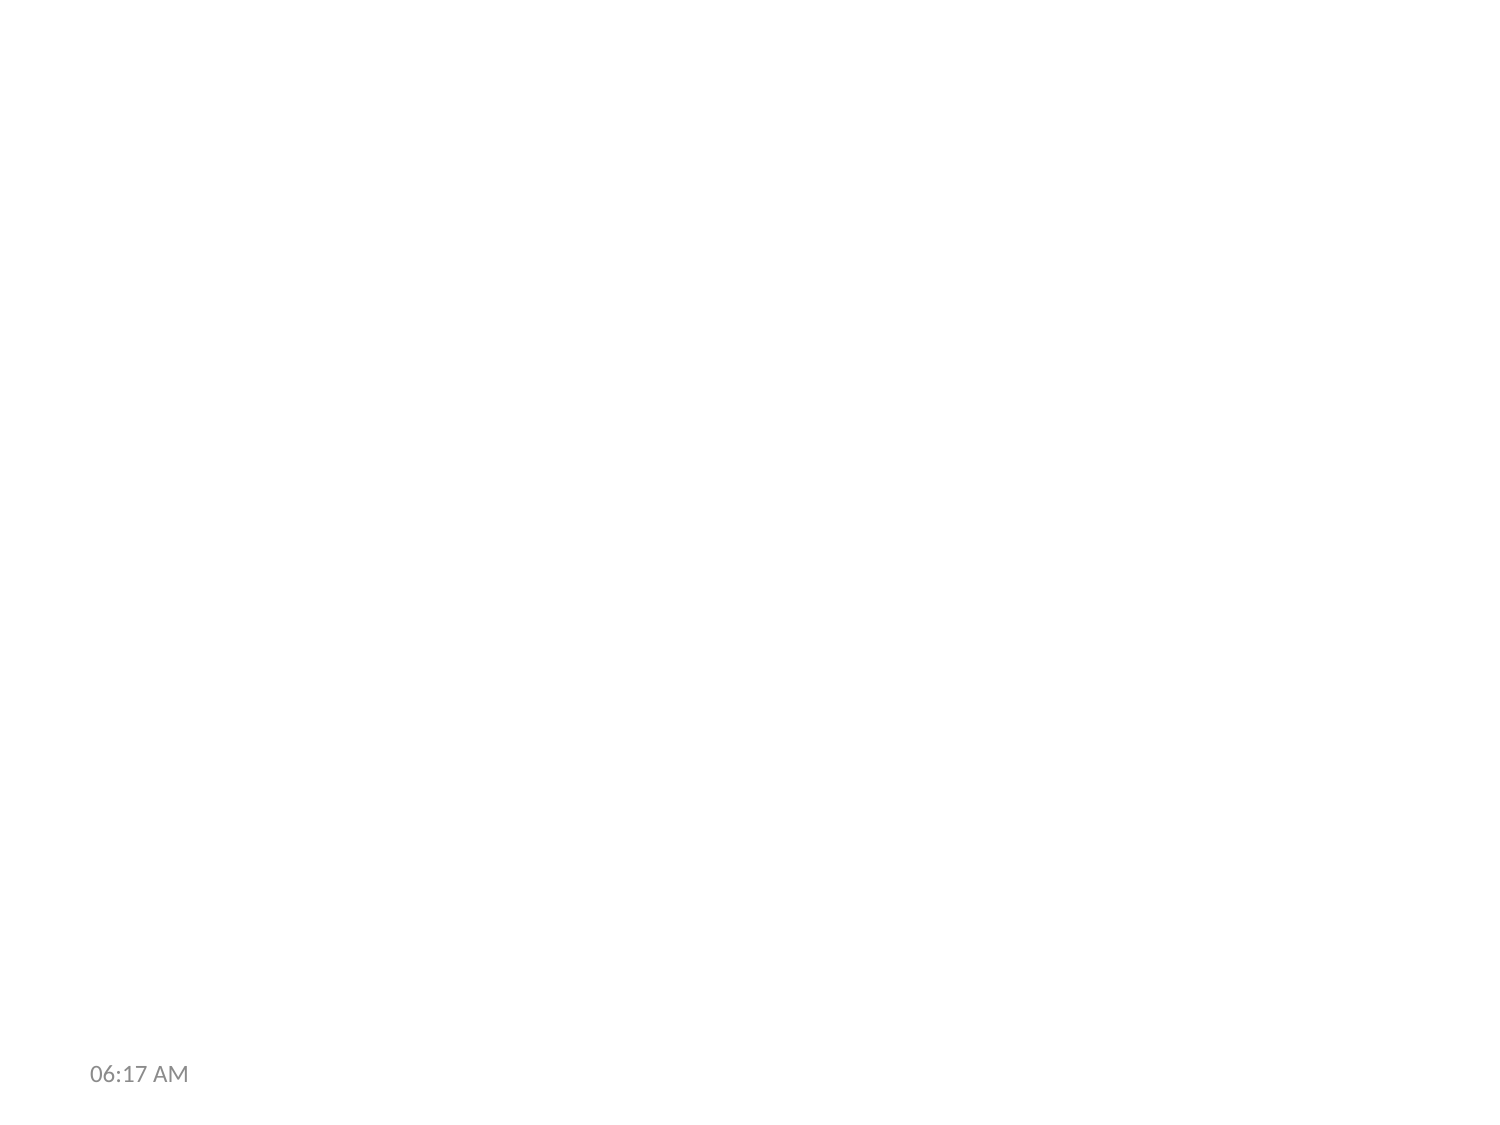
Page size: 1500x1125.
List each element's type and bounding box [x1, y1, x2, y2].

slide_number [75, 1042, 425, 1103]
